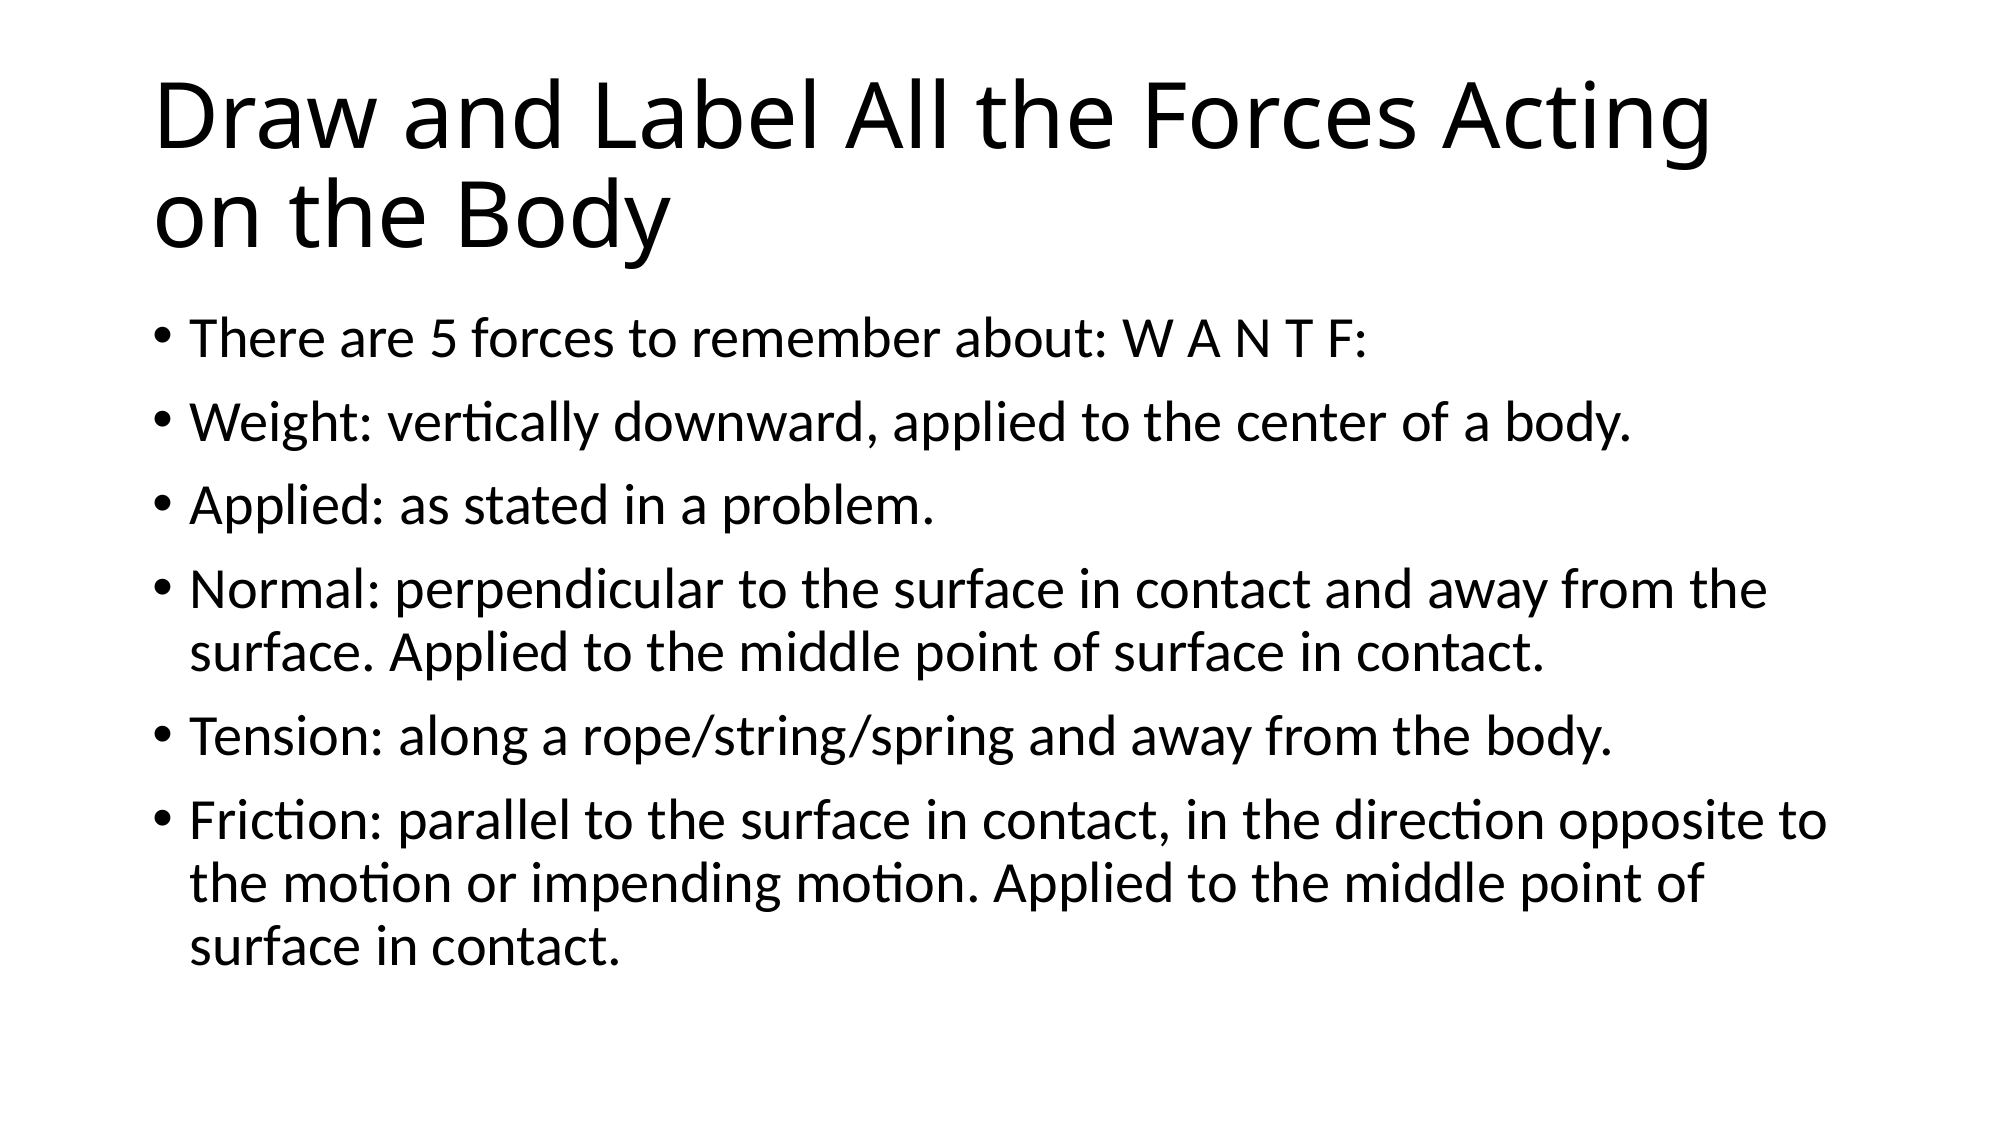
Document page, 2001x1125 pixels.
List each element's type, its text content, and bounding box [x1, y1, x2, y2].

title Draw and Label All the Forces Acting on the Body [137, 59, 1863, 278]
list There are 5 forces to remember about: W A N T F: Weight: vertically downward, applied to the center of a body. Applied: as stated in a problem. Normal: perpendicular to the surface in contact and away from the surface. Applied to the middle point of surface in contact. Tension: along a rope/string/spring and away from the body. Friction: parallel to the surface in contact, in the direction opposite to the motion or impending motion. Applied to the middle point of surface in contact. [137, 299, 1863, 1014]
